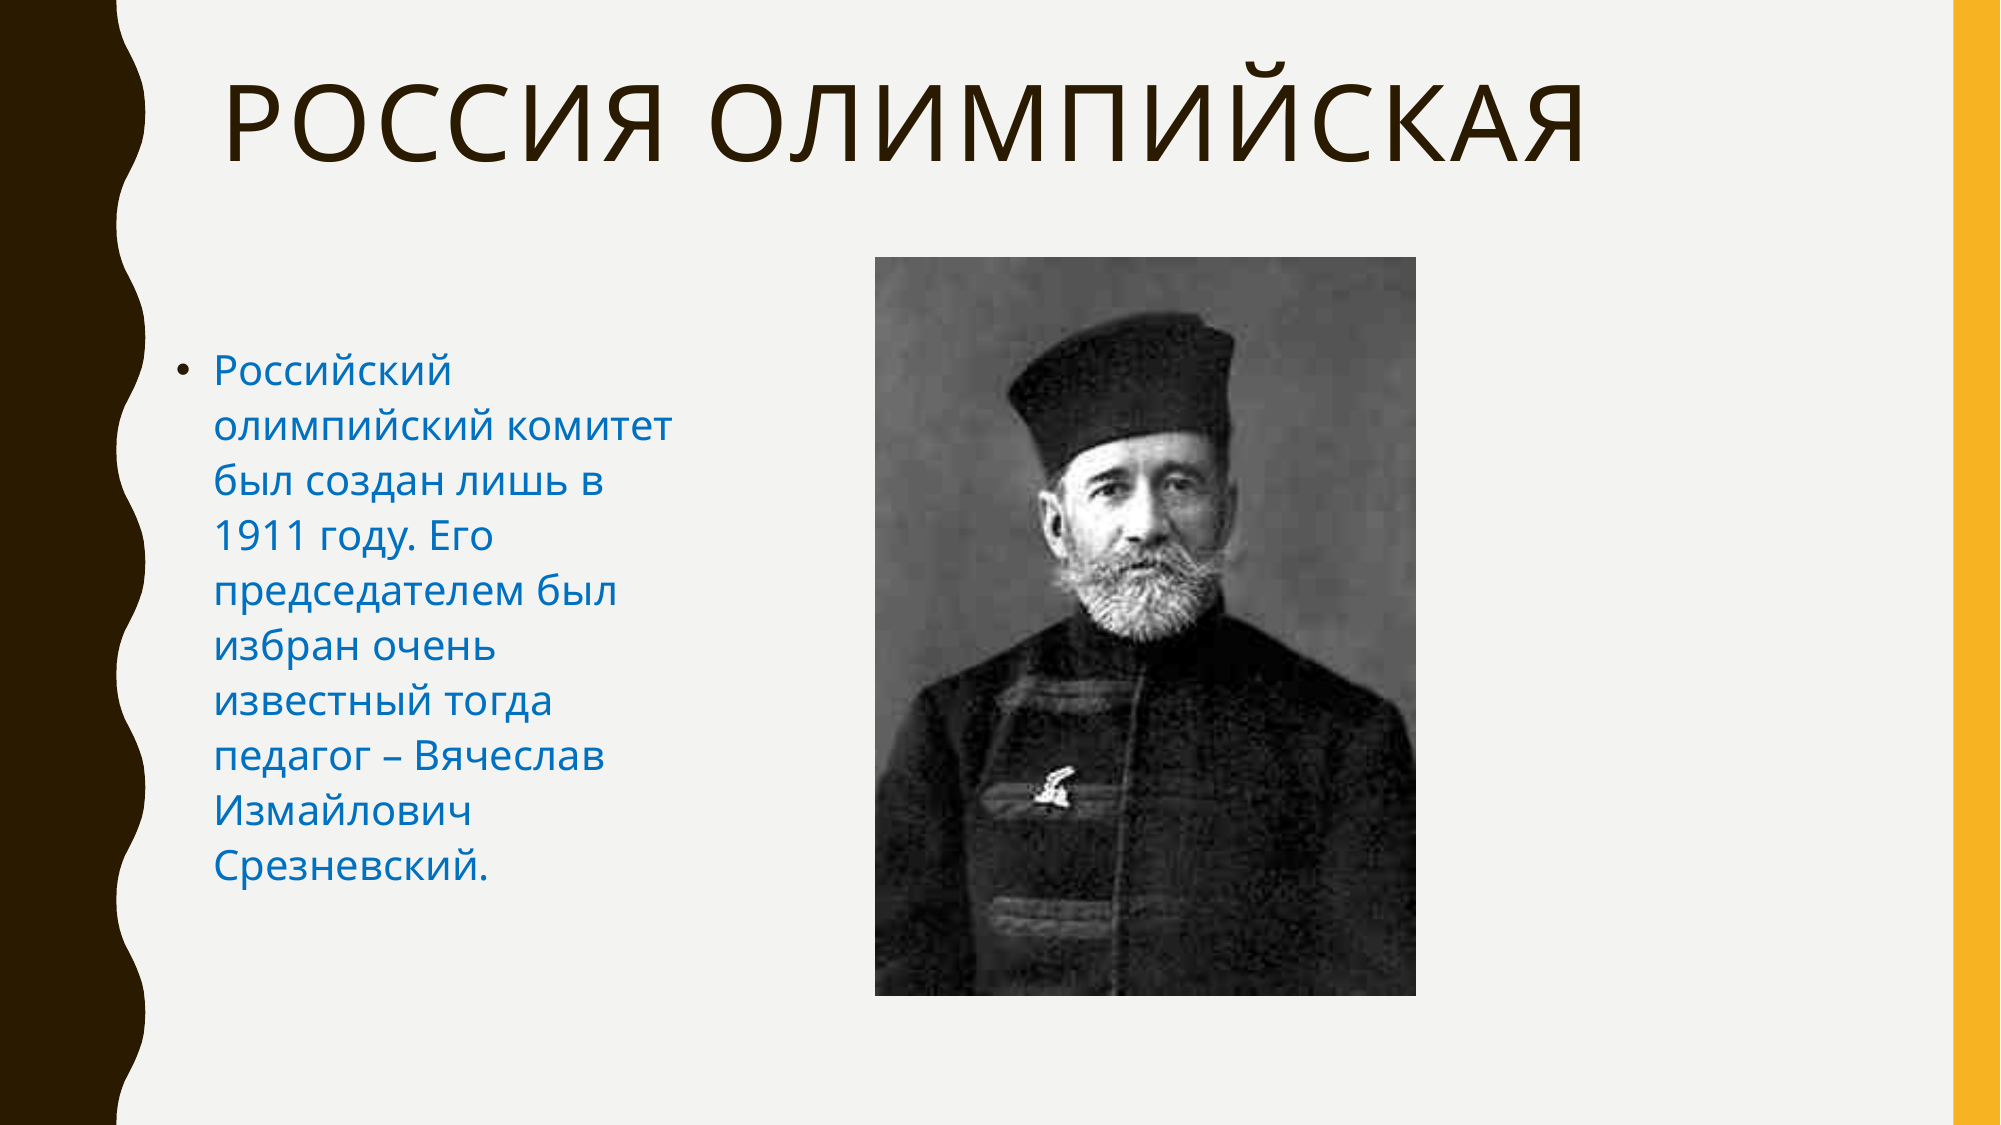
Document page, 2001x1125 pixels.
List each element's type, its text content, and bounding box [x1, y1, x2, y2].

picture [875, 257, 1416, 996]
list Российский олимпийский комитет был создан лишь в 1911 году. Его председателем был избран очень известный тогда педагог – Вячеслав Измайлович Срезневский. [160, 331, 719, 965]
title Россия Олимпийская [205, 62, 1875, 308]
